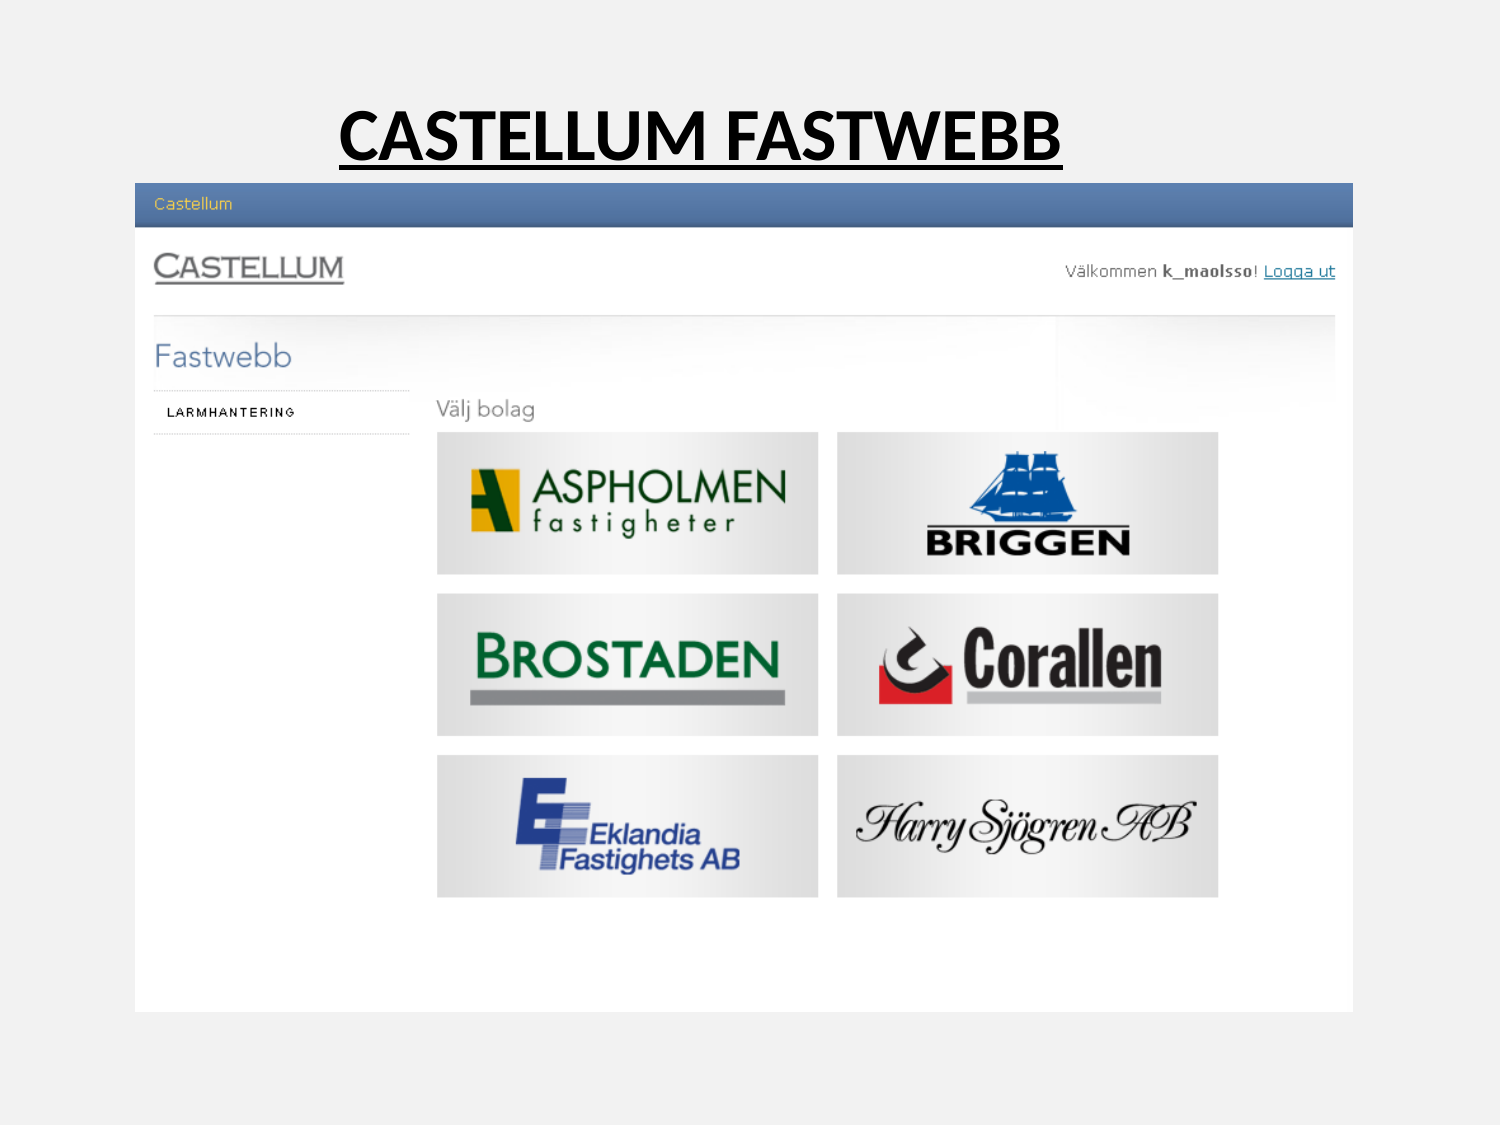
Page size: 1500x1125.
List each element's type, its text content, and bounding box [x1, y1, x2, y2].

text_box CASTELLUM FASTWEBB [324, 78, 1176, 181]
picture [134, 183, 1353, 1012]
